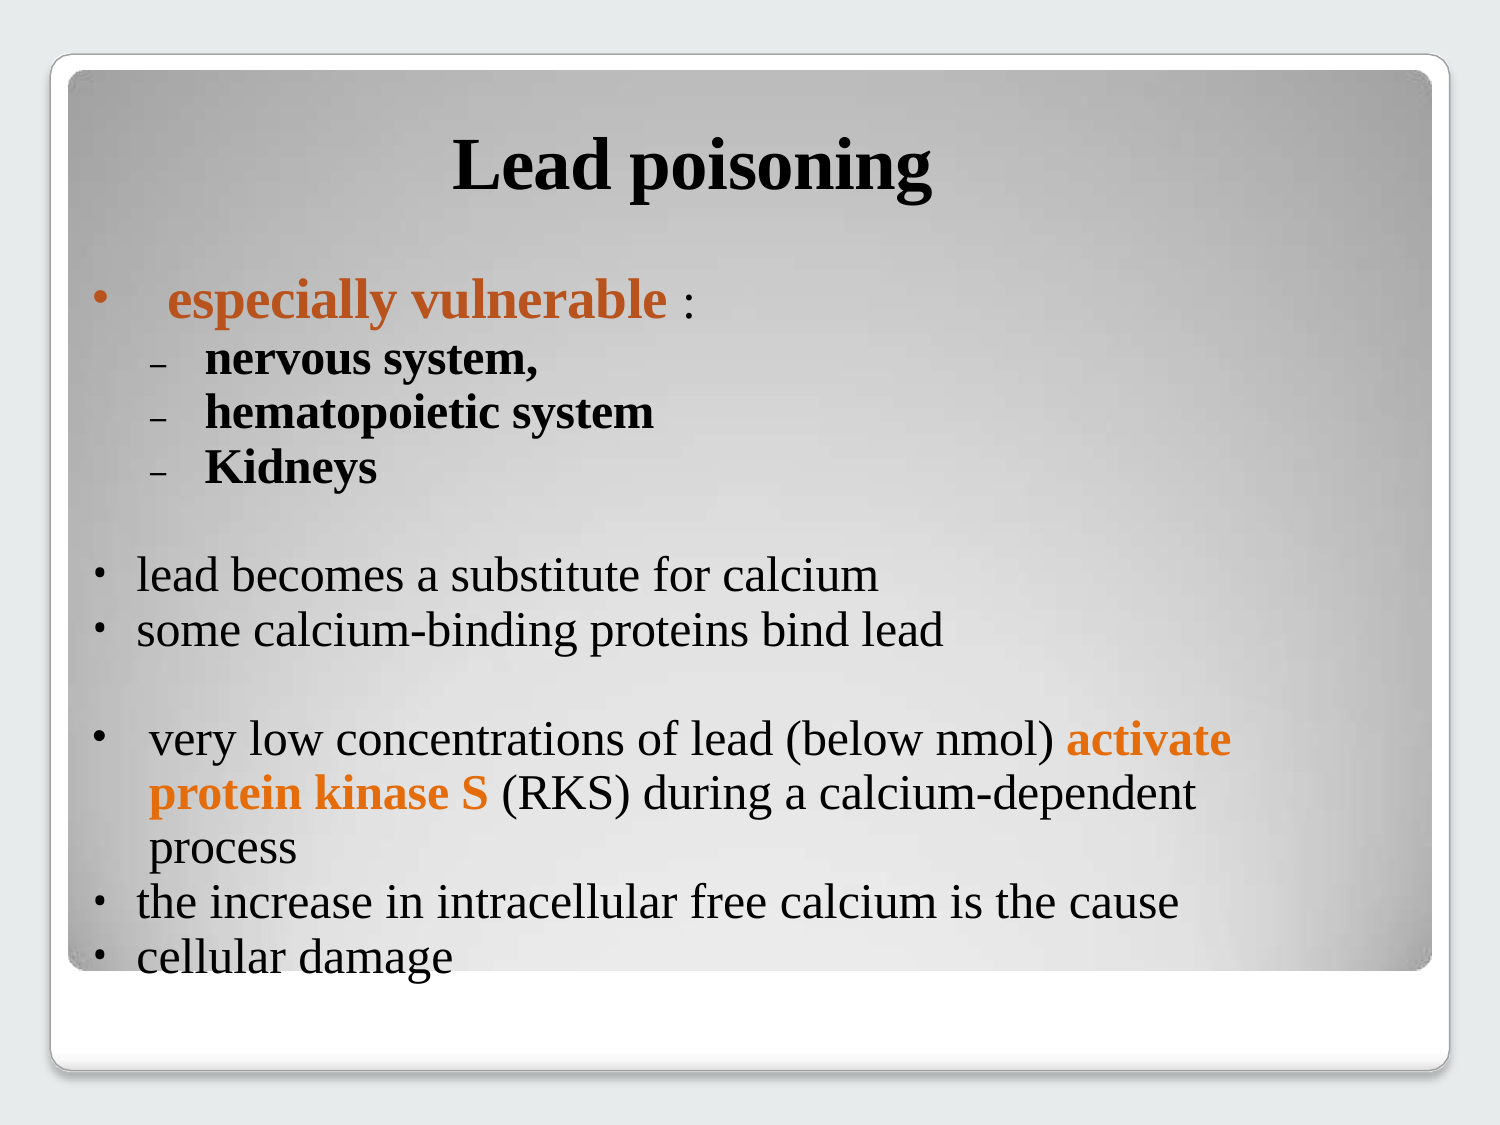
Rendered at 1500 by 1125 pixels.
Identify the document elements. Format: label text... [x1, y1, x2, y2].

title Lead poisoning [450, 112, 1008, 262]
picture [51, 55, 1448, 1069]
text_box especially vulnerable : nervous system, hematopoietic system Kidneys lead becomes a substitute for calcium some calcium-binding proteins bind lead very low concentrations of lead (below nmol) activate protein kinase S (RKS) during a calcium-dependent process the increase in intracellular free calcium is the cause cellular damage [90, 262, 1332, 1094]
picture [36, 46, 1464, 1094]
